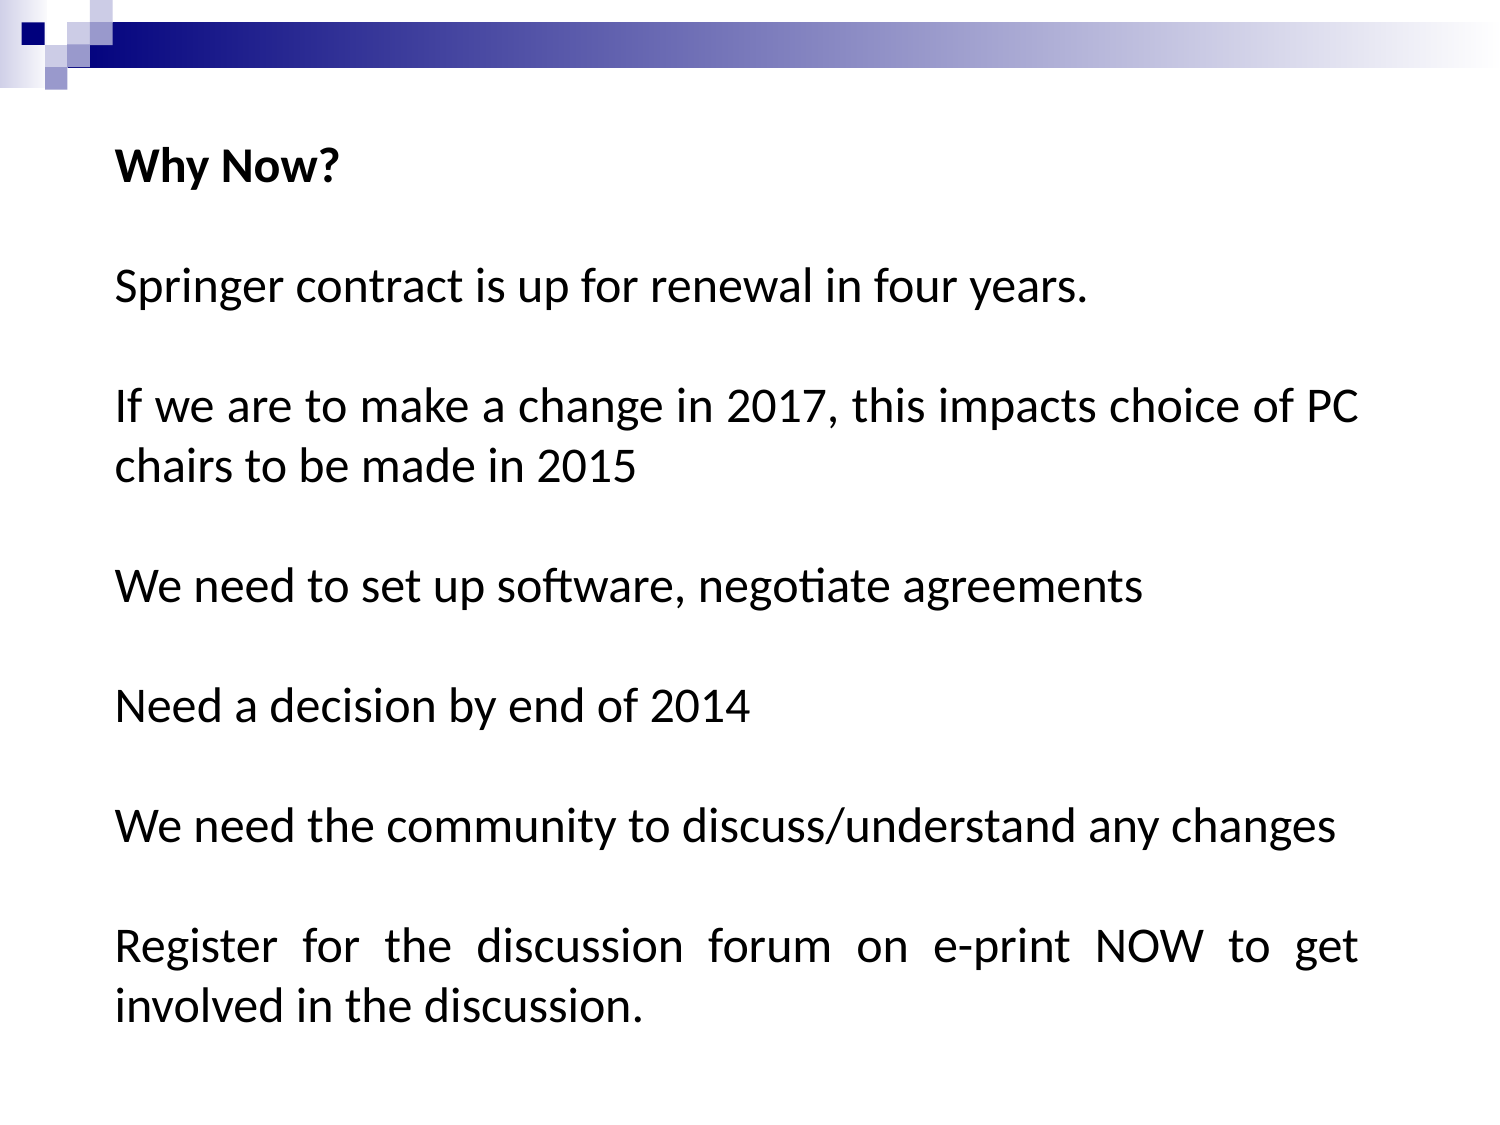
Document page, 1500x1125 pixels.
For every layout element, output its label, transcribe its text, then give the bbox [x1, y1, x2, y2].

text_box Why Now? Springer contract is up for renewal in four years. If we are to make a change in 2017, this impacts choice of PC chairs to be made in 2015 We need to set up software, negotiate agreements Need a decision by end of 2014 We need the community to discuss/understand any changes Register for the discussion forum on e-print NOW to get involved in the discussion. [99, 124, 1375, 1040]
